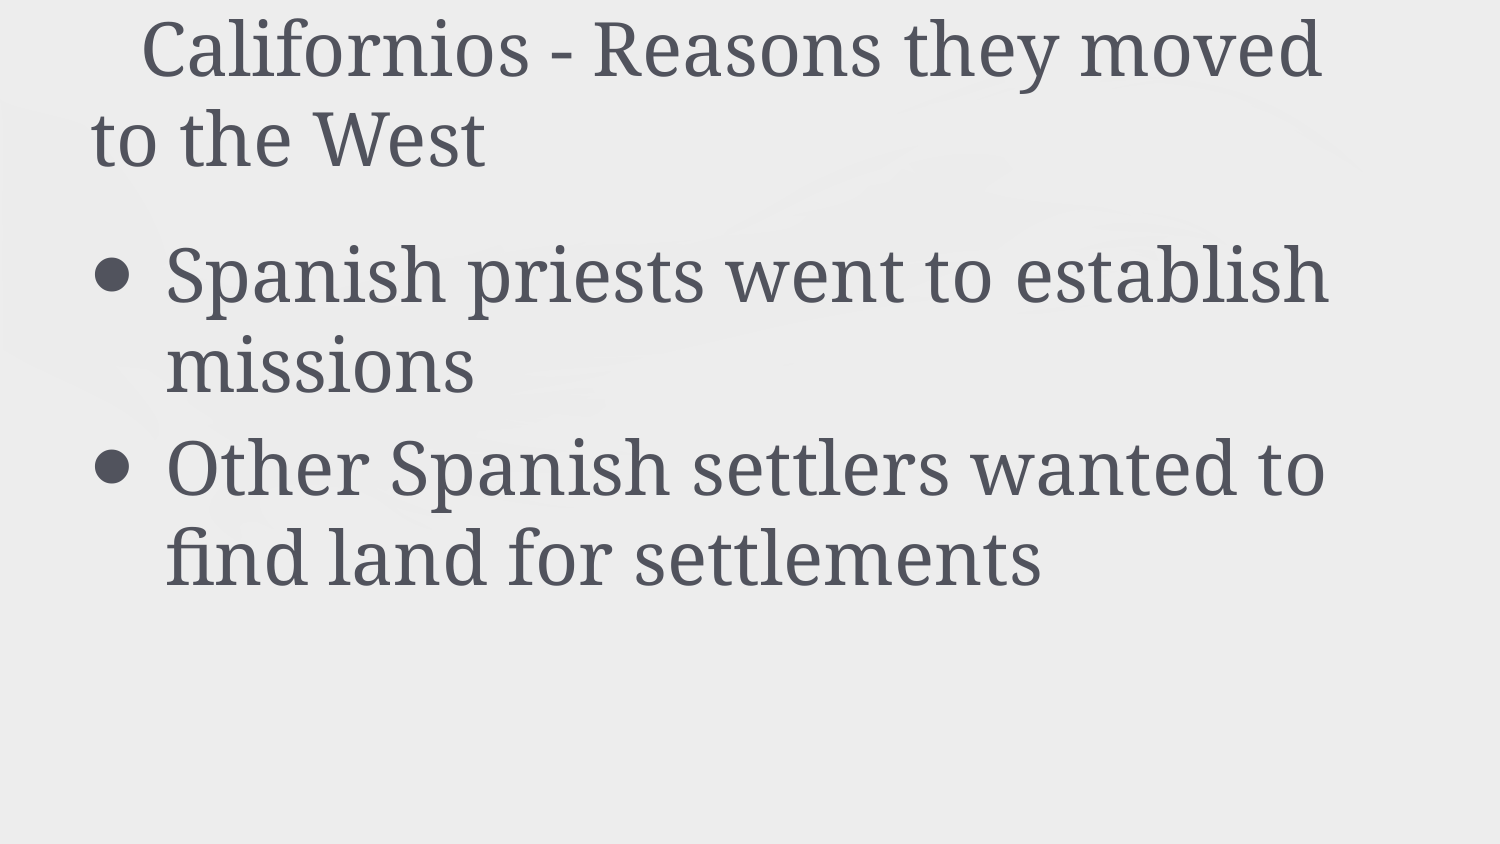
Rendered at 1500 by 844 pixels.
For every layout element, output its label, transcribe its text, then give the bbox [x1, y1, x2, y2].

list Spanish priests went to establish missions Other Spanish settlers wanted to find land for settlements [75, 212, 1425, 808]
title Californios - Reasons they moved to the West [75, 25, 1425, 197]
